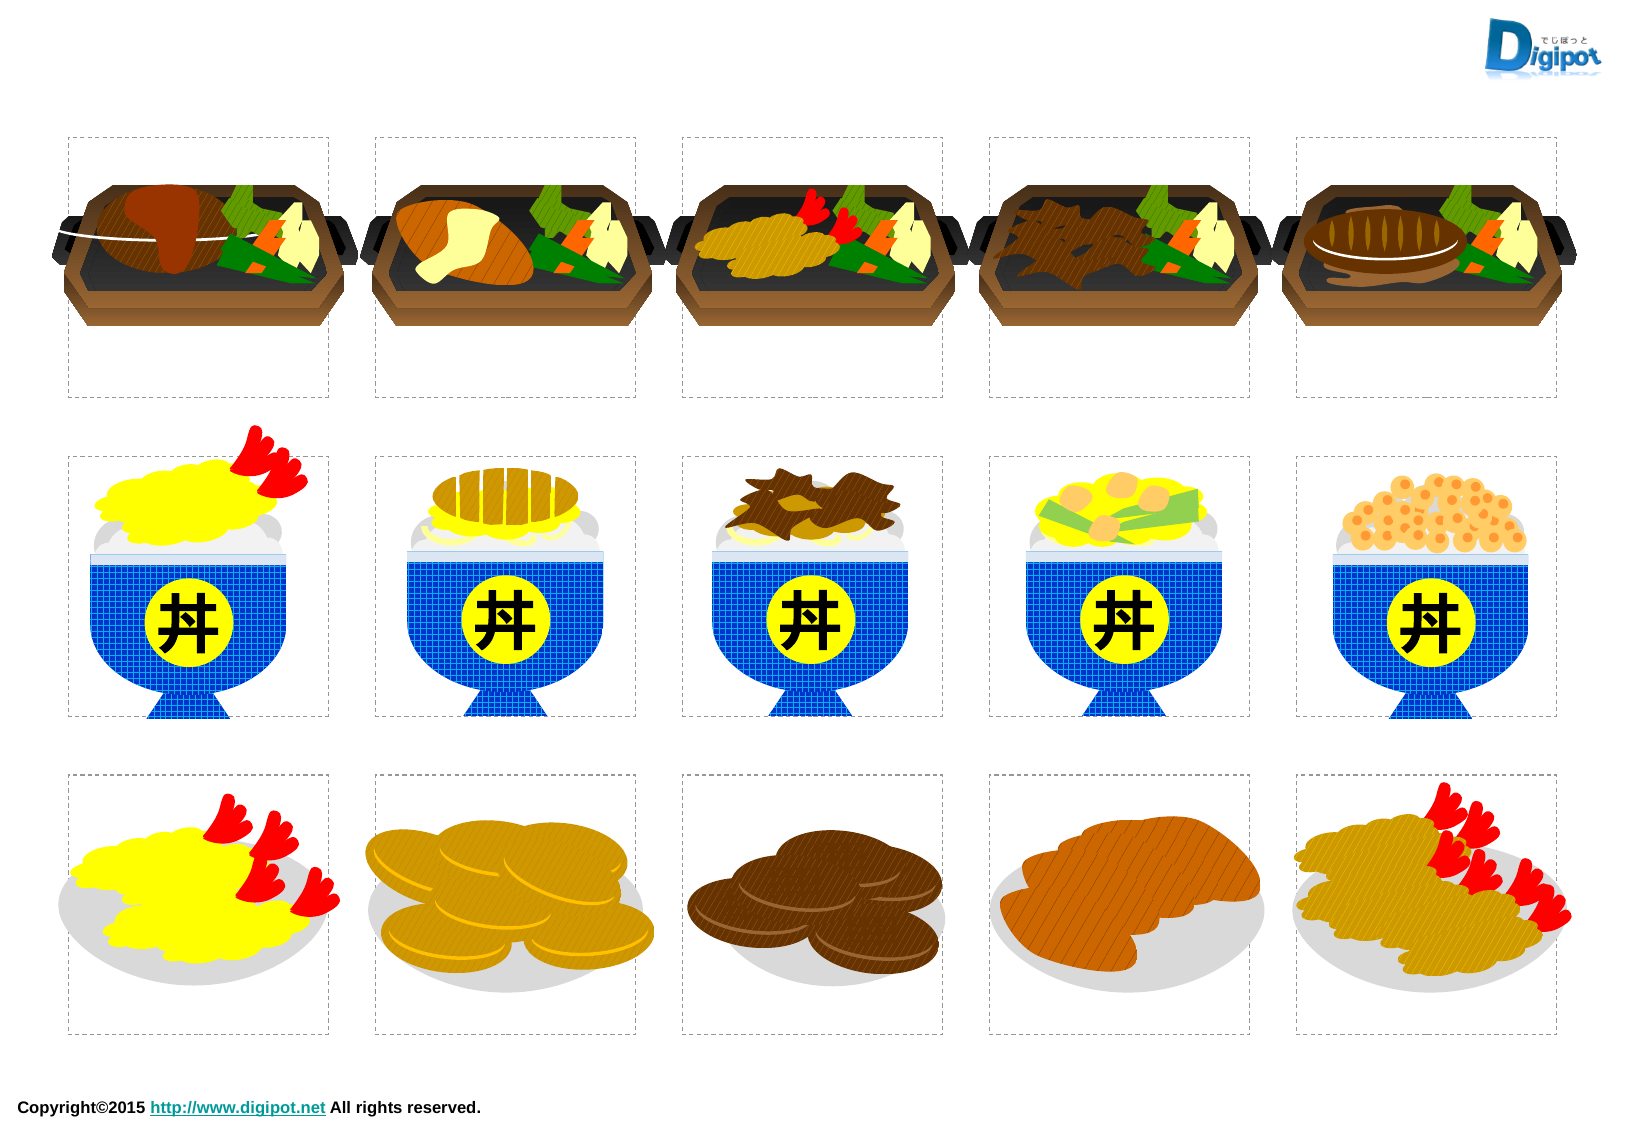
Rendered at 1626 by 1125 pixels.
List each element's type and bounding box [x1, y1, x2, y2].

text_box [668, 184, 965, 327]
text_box [406, 467, 604, 717]
text_box [1025, 471, 1223, 717]
text_box [1269, 184, 1578, 327]
text_box [711, 467, 909, 717]
text_box [362, 820, 656, 993]
text_box [58, 791, 342, 986]
text_box [1332, 473, 1529, 720]
text_box [359, 184, 668, 327]
picture [1485, 18, 1602, 82]
text_box [966, 184, 1268, 327]
text_box [1292, 780, 1574, 993]
text_box [51, 184, 358, 327]
text_box [90, 423, 310, 720]
text_box [686, 830, 946, 987]
text_box [989, 819, 1267, 993]
